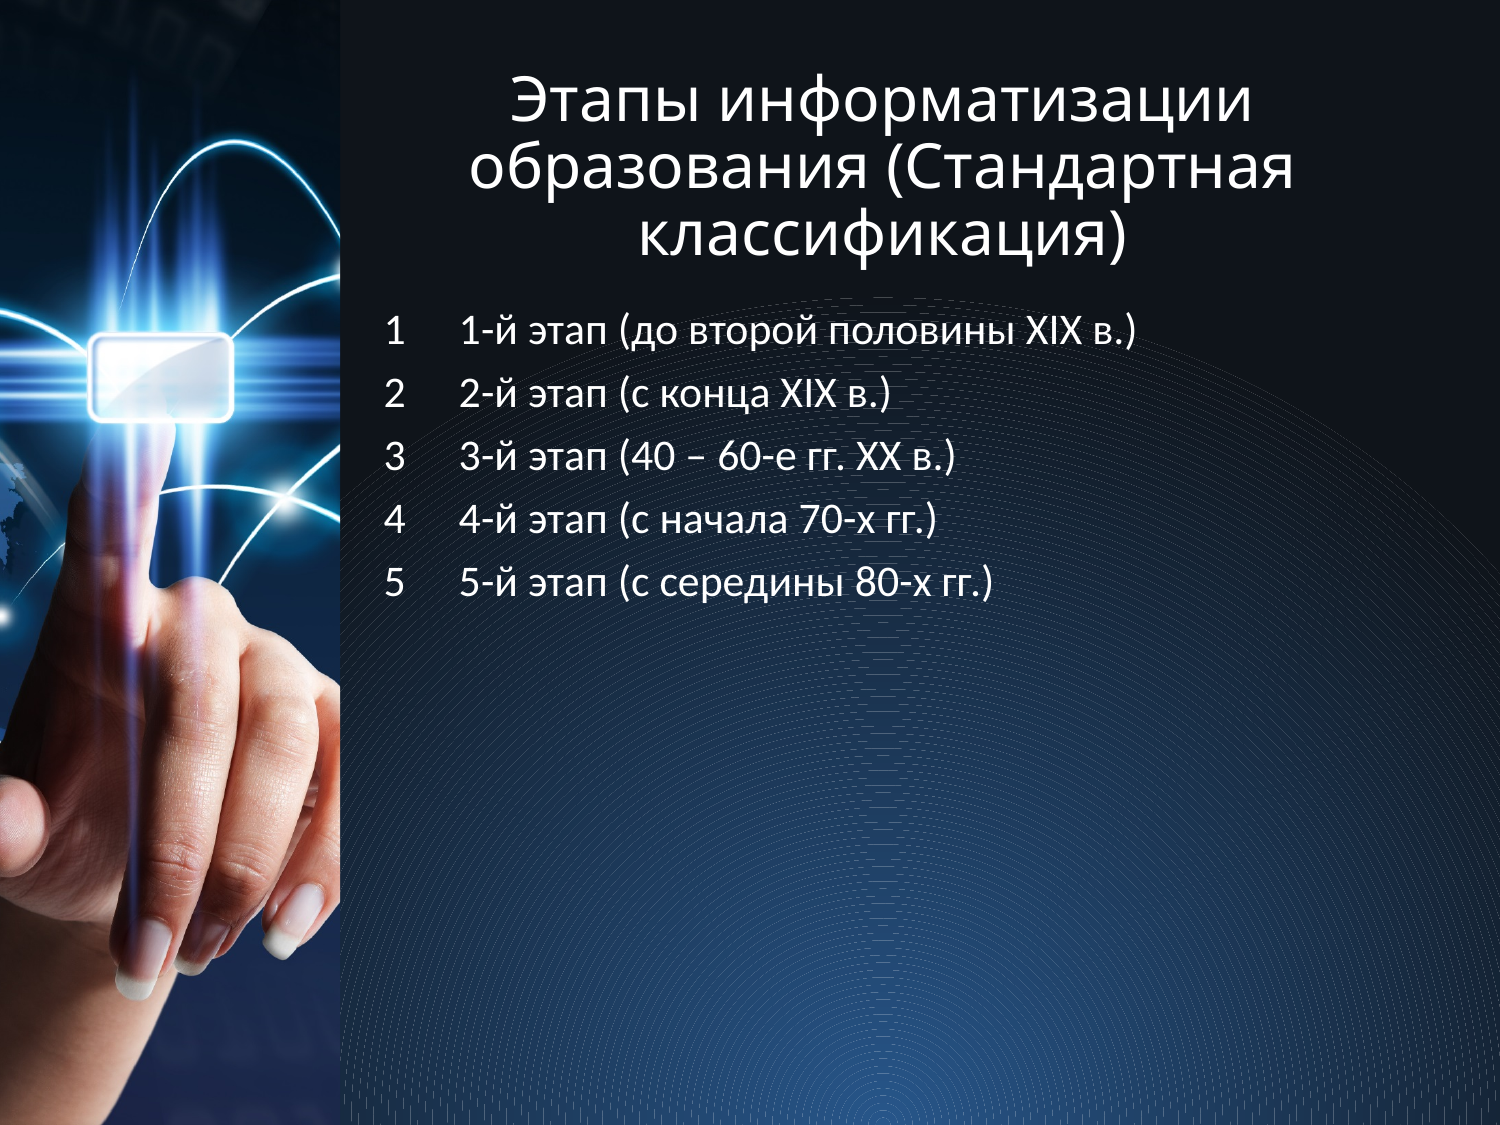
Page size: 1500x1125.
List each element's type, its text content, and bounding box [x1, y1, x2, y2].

title Этапы информатизации образования (Стандартная классификация) [368, 59, 1397, 278]
picture [0, 0, 341, 1125]
list 1-й этап (до второй половины XIX в.) 2-й этап (с конца XIX в.) 3-й этап (40 – 60-е гг. XX в.) 4-й этап (с начала 70-х гг.) 5-й этап (с середины 80-х гг.) [368, 299, 1397, 1014]
